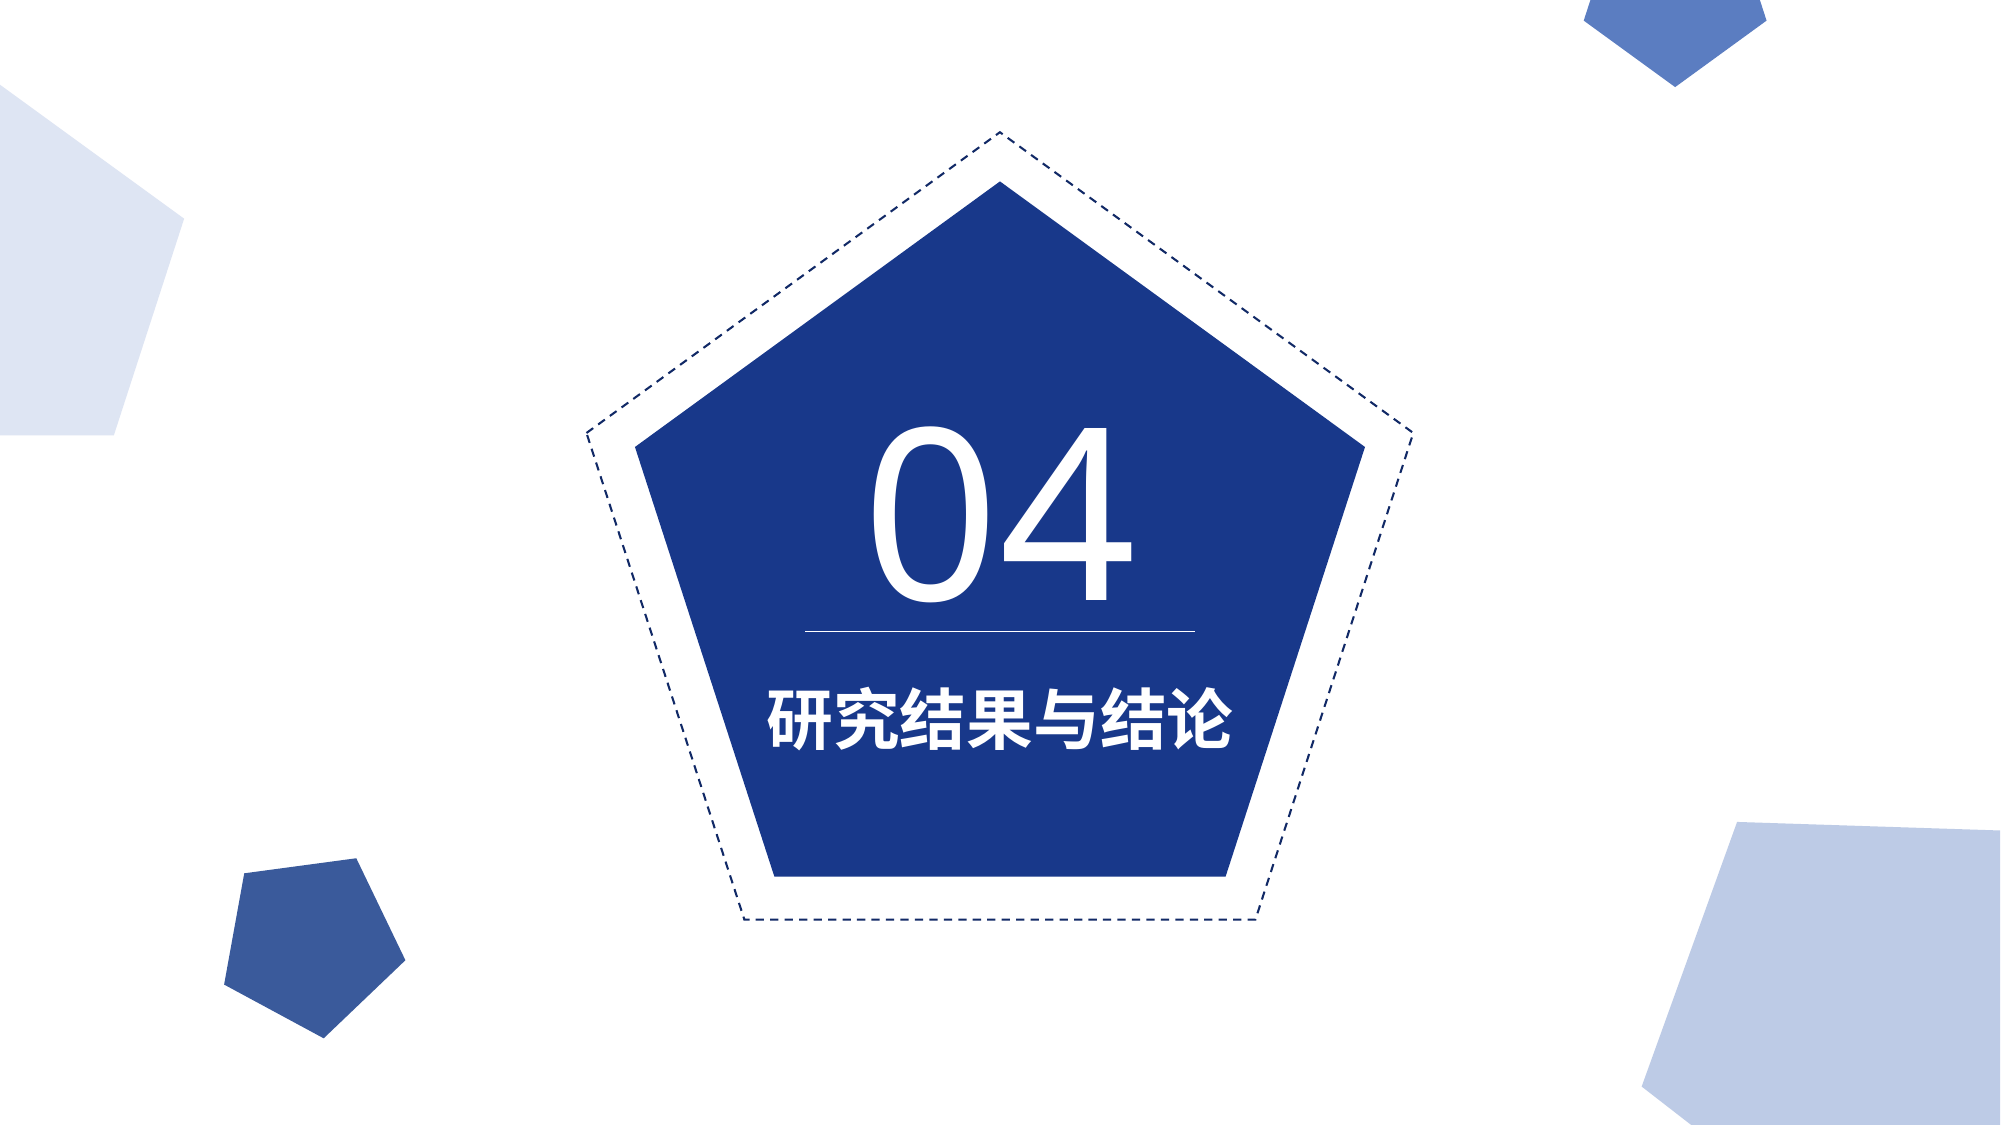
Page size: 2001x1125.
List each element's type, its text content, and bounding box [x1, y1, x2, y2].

list 研究结果与结论 [672, 647, 1328, 798]
